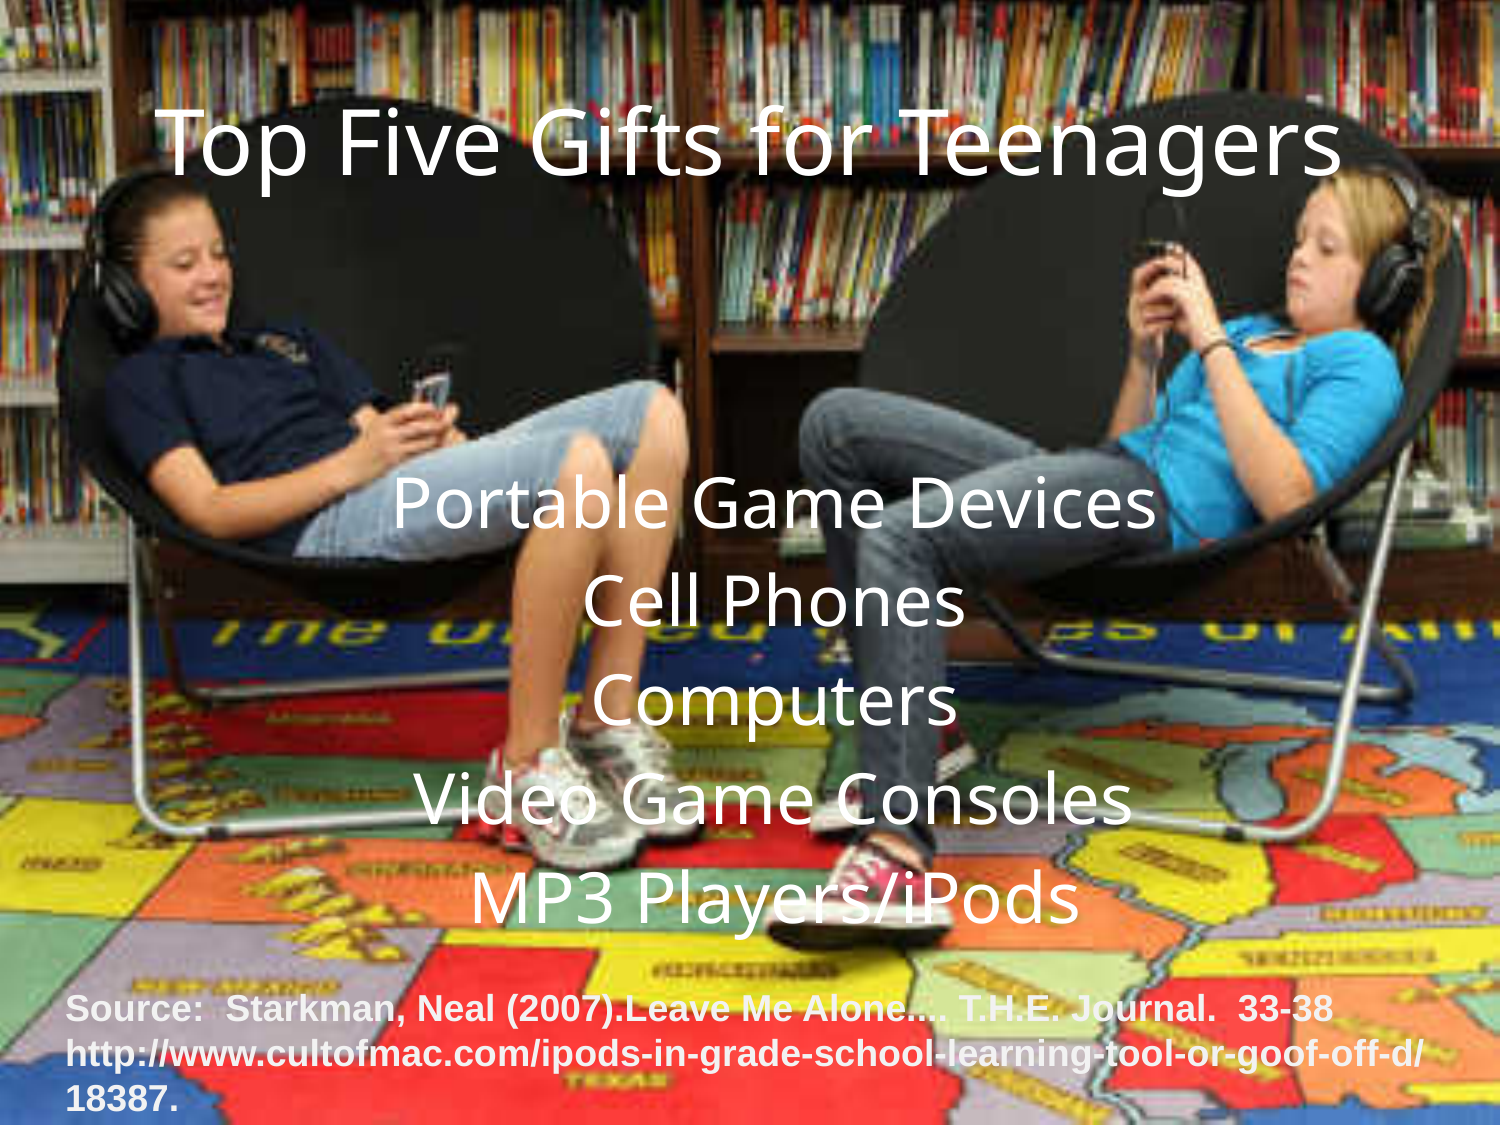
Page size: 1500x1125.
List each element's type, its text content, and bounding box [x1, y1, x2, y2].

text_box Source: Starkman, Neal (2007).Leave Me Alone.... T.H.E. Journal. 33-38 http://www.cultofmac.com/ipods-in-grade-school-learning-tool-or-goof-off-d/18387. [50, 976, 1500, 1125]
title Top Five Gifts for Teenagers [75, 45, 1425, 233]
picture [0, 0, 1500, 1125]
list Portable Game Devices Cell Phones Computers Video Game Consoles MP3 Players/iPods [99, 450, 1450, 947]
